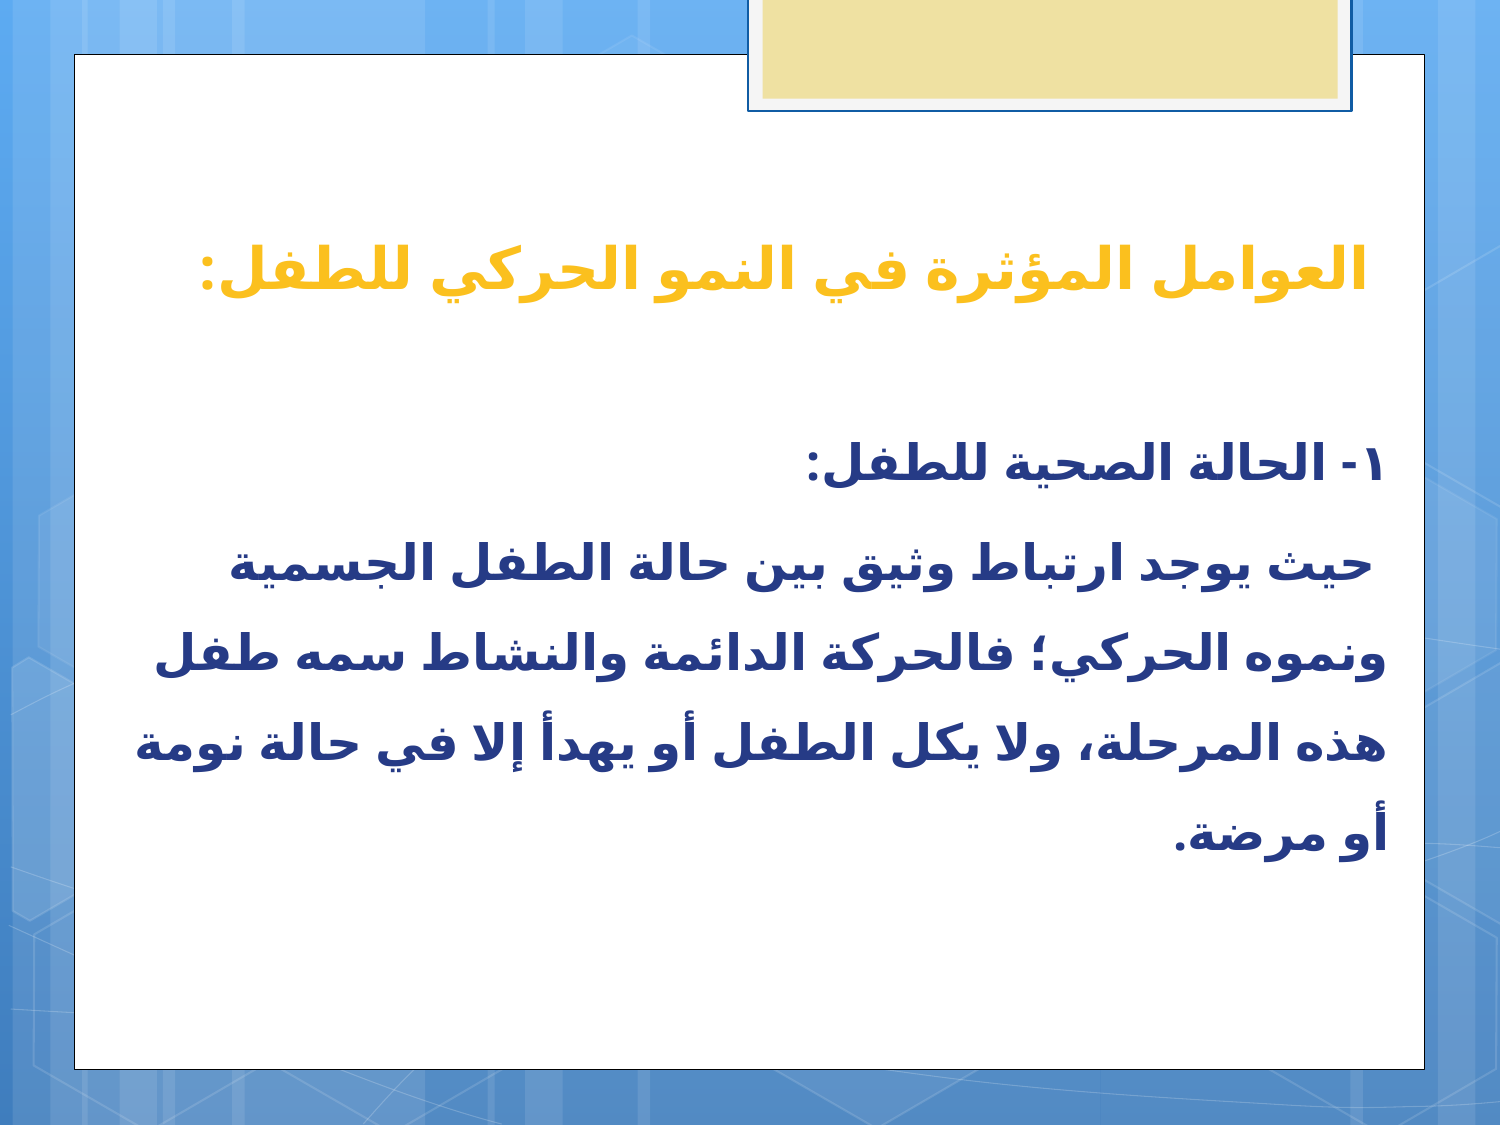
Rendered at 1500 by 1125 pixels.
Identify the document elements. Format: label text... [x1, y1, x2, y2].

title العوامل المؤثرة في النمو الحركي للطفل: [63, 120, 1385, 309]
list ١- الحالة الصحية للطفل: حيث يوجد ارتباط وثيق بين حالة الطفل الجسمية ونموه الحركي؛ فالحركة الدائمة والنشاط سمه طفل هذه المرحلة، ولا يكل الطفل أو يهدأ إلا في حالة نومة أو مرضة. [90, 303, 1416, 1080]
